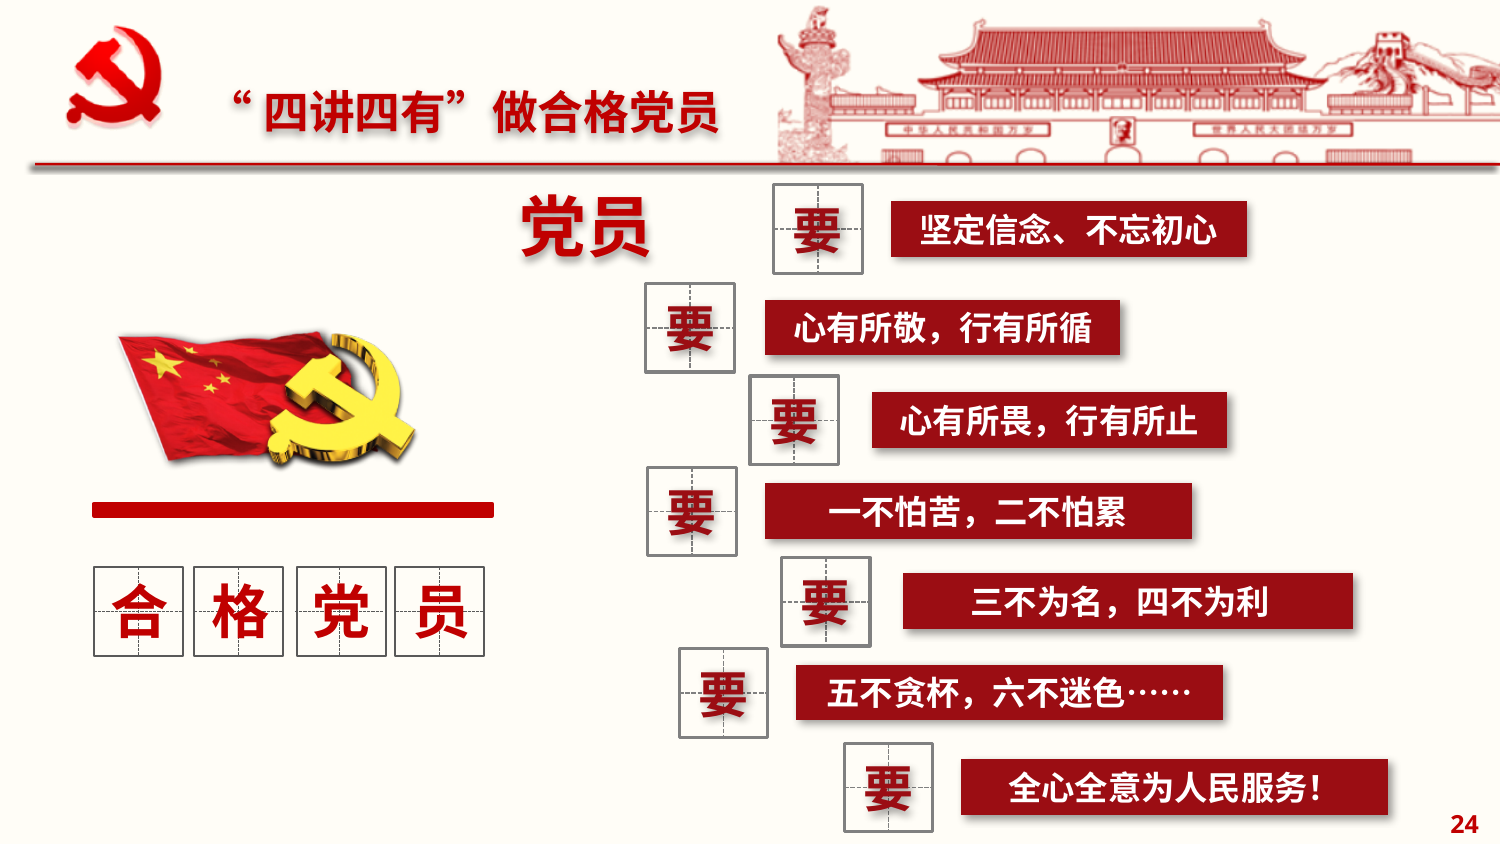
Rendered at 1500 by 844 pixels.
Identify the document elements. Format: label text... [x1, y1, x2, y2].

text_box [645, 283, 735, 373]
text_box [113, 325, 421, 474]
text_box 24 [1394, 803, 1494, 844]
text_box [678, 648, 768, 738]
picture [34, 0, 184, 165]
text_box 五不贪杯，六不迷色…… [796, 665, 1223, 720]
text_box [781, 557, 871, 647]
text_box 全心全意为人民服务！ [961, 759, 1388, 815]
text_box 三不为名，四不为利 [903, 573, 1353, 629]
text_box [93, 567, 485, 657]
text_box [843, 742, 933, 832]
text_box [92, 502, 494, 518]
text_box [749, 375, 839, 465]
text_box 心有所畏，行有所止 [872, 392, 1227, 448]
text_box 心有所敬，行有所循 [765, 300, 1120, 355]
text_box “四讲四有”做合格党员 [192, 76, 750, 146]
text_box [647, 467, 737, 557]
text_box 坚定信念、不忘初心 [891, 201, 1247, 257]
picture [773, 0, 1500, 163]
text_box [773, 184, 863, 274]
text_box 一不怕苦，二不怕累 [765, 483, 1192, 539]
text_box 党员 [503, 177, 669, 273]
